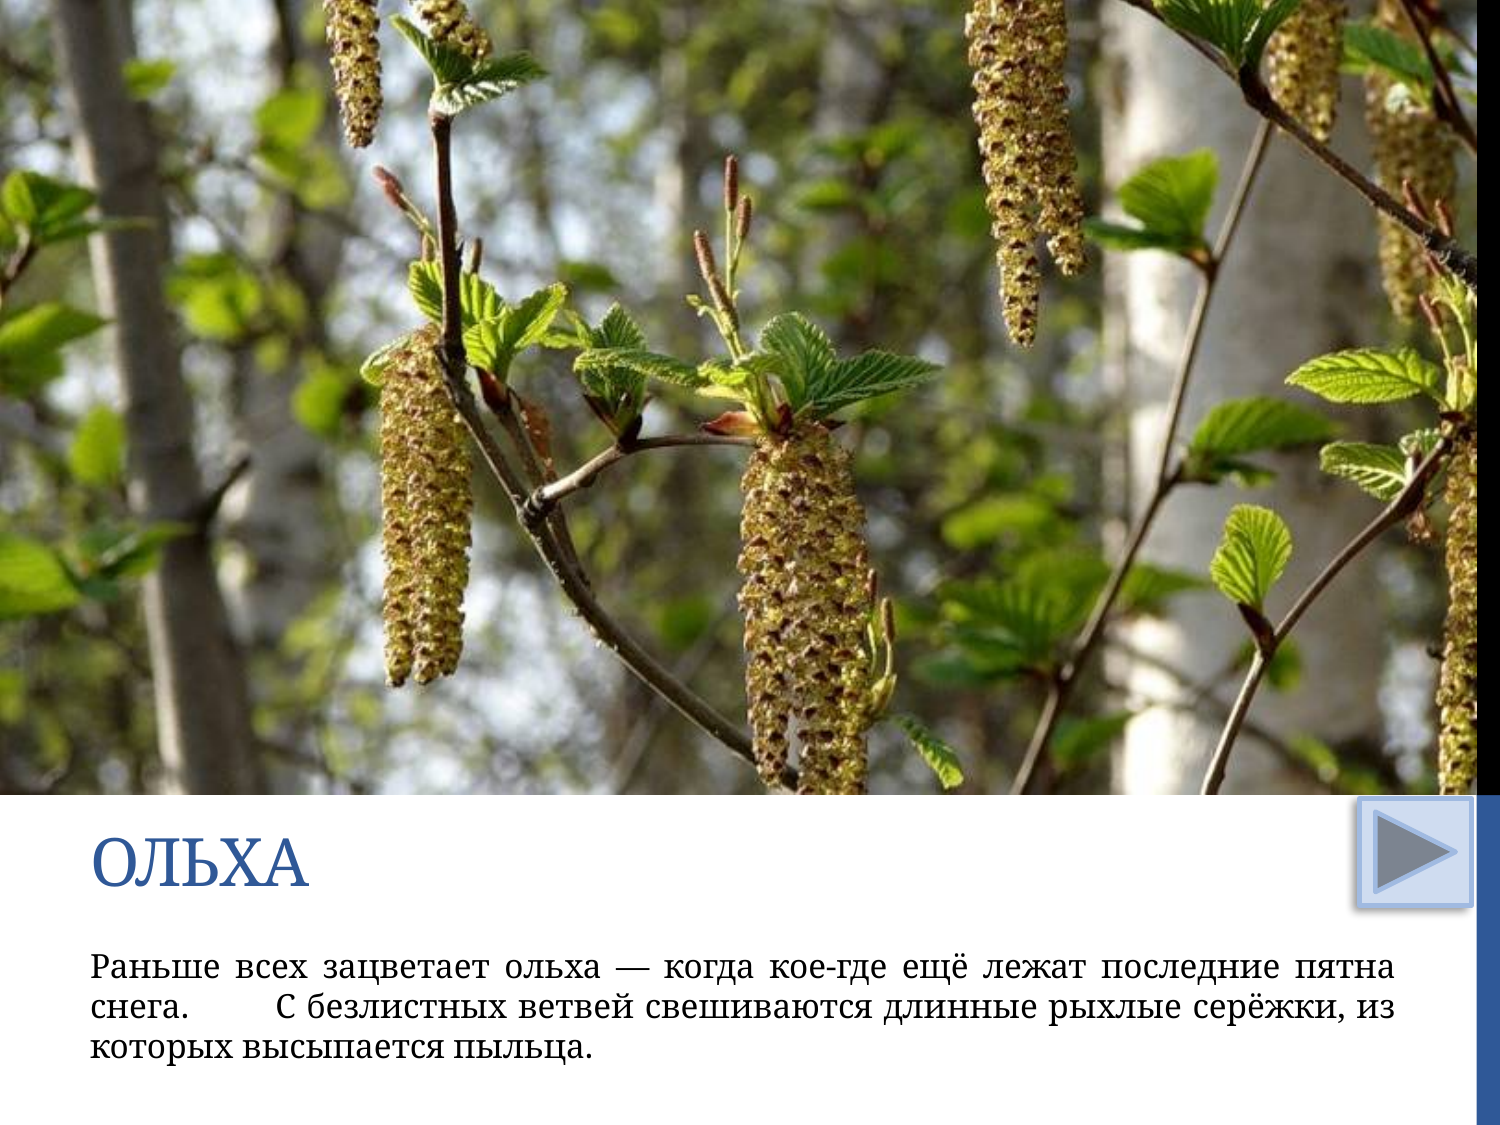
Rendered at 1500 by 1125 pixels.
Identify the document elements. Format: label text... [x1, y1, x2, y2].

text_box [1357, 800, 1474, 908]
picture [0, 0, 1478, 796]
list Раньше всех зацветает ольха — когда кое-где ещё лежат последние пятна снега. С безлистных ветвей свешиваются длинные рыхлые серёжки, из которых высыпается пыльца. [74, 937, 1413, 1013]
title ольха [75, 812, 1413, 938]
